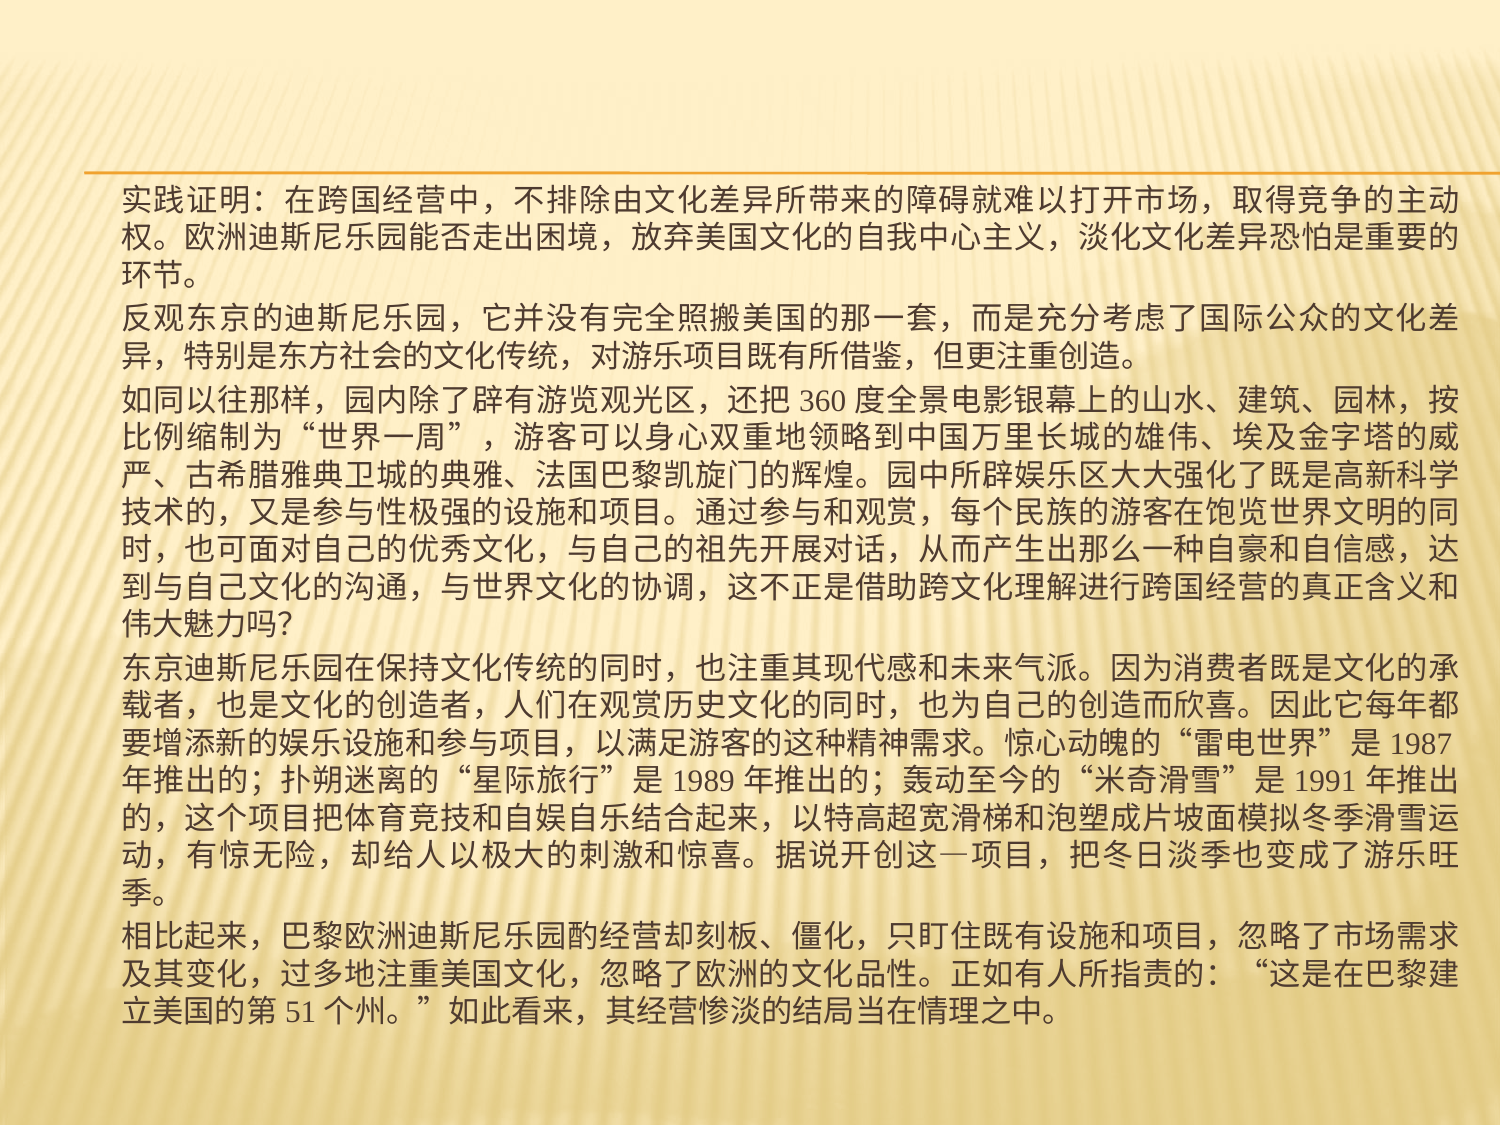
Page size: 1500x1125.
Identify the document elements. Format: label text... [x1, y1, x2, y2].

list 实践证明：在跨国经营中，不排除由文化差异所带来的障碍就难以打开市场，取得竞争的主动权。欧洲迪斯尼乐园能否走出困境，放弃美国文化的自我中心主义，淡化文化差异恐怕是重要的环节。 反观东京的迪斯尼乐园，它并没有完全照搬美国的那一套，而是充分考虑了国际公众的文化差异，特别是东方社会的文化传统，对游乐项目既有所借鉴，但更注重创造。 如同以往那样，园内除了辟有游览观光区，还把360度全景电影银幕上的山水、建筑、园林，按比例缩制为“世界一周”，游客可以身心双重地领略到中国万里长城的雄伟、埃及金字塔的威严、古希腊雅典卫城的典雅、法国巴黎凯旋门的辉煌。园中所辟娱乐区大大强化了既是高新科学技术的，又是参与性极强的设施和项目。通过参与和观赏，每个民族的游客在饱览世界文明的同时，也可面对自己的优秀文化，与自己的祖先开展对话，从而产生出那么一种自豪和自信感，达到与自己文化的沟通，与世界文化的协调，这不正是借助跨文化理解进行跨国经营的真正含义和伟大魅力吗？ 东京迪斯尼乐园在保持文化传统的同时，也注重其现代感和未来气派。因为消费者既是文化的承载者，也是文化的创造者，人们在观赏历史文化的同时，也为自己的创造而欣喜。因此它每年都要增添新的娱乐设施和参与项目，以满足游客的这种精神需求。惊心动魄的“雷电世界”是1987年推出的；扑朔迷离的“星际旅行”是1989年推出的；轰动至今的“米奇滑雪”是1991年推出的，这个项目把体育竞技和自娱自乐结合起来，以特高超宽滑梯和泡塑成片坡面模拟冬季滑雪运动，有惊无险，却给人以极大的刺激和惊喜。据说开创这—项目，把冬日淡季也变成了游乐旺季。 相比起来，巴黎欧洲迪斯尼乐园酌经营却刻板、僵化，只盯住既有设施和项目，忽略了市场需求及其变化，过多地注重美国文化，忽略了欧洲的文化品性。正如有人所指责的：“这是在巴黎建立美国的第51个州。”如此看来，其经营惨淡的结局当在情理之中。 [49, 172, 1476, 1118]
